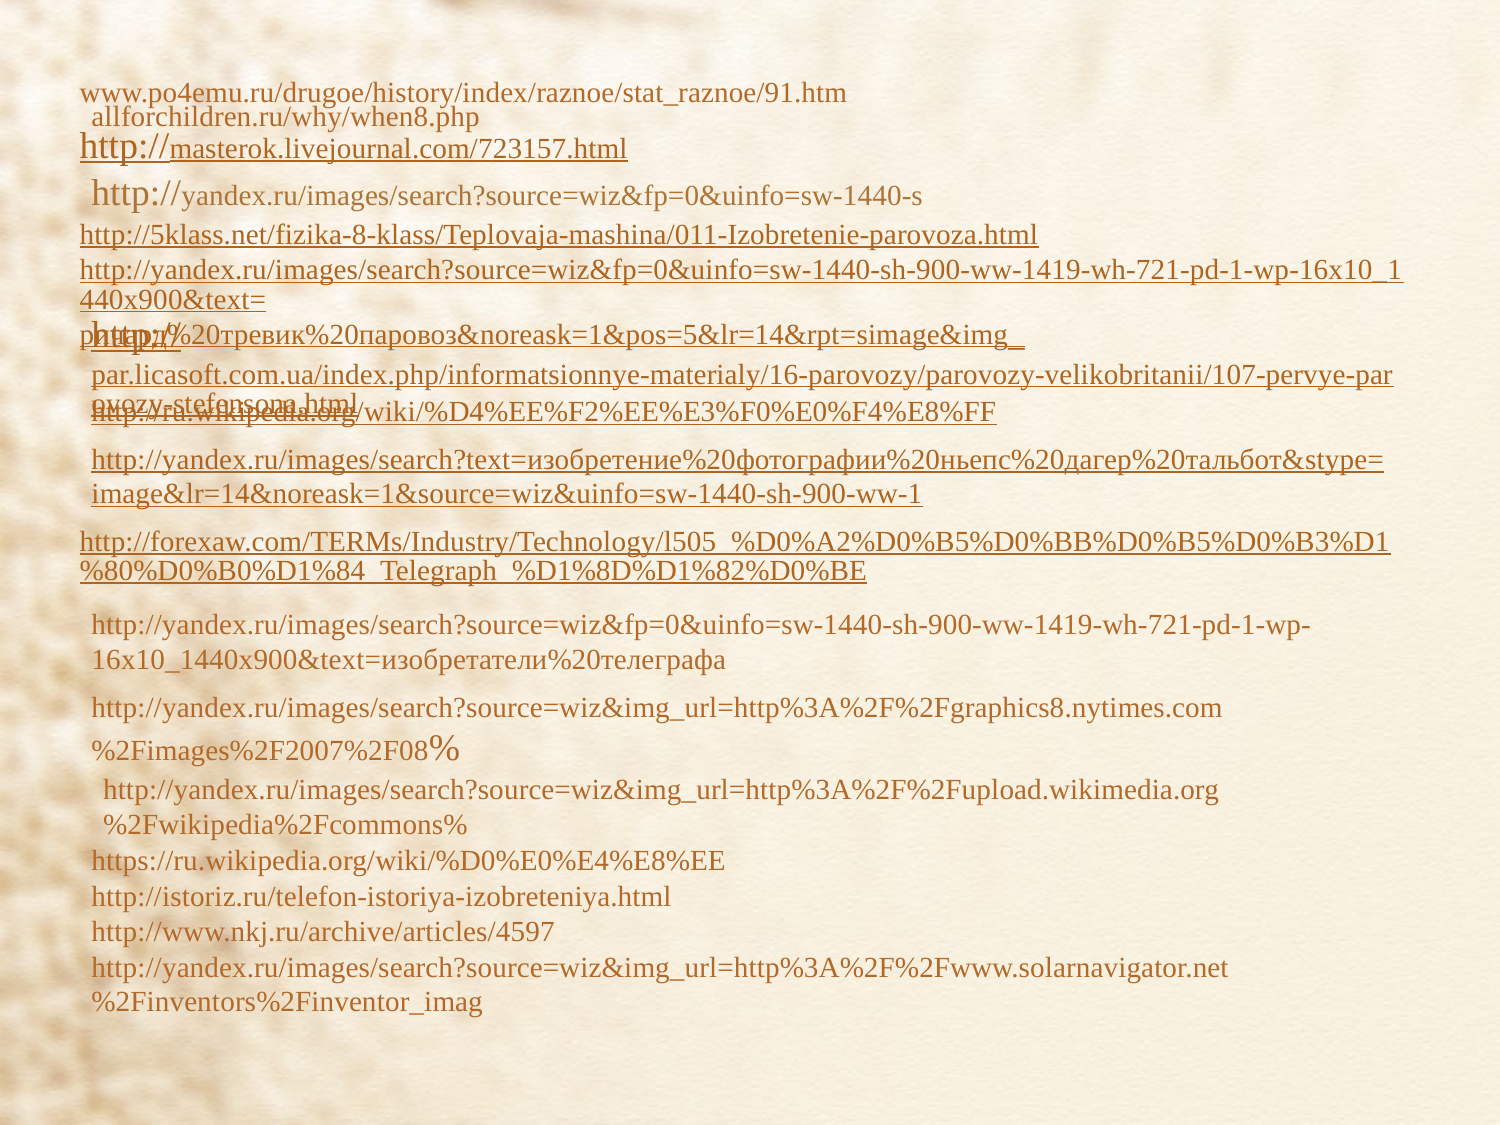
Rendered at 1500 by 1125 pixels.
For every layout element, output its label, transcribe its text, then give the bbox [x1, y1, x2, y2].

text_box http://yandex.ru/images/search?text=изобретение%20фотографии%20ньепс%20дагер%20тальбот&stype=image&lr=14&noreask=1&source=wiz&uinfo=sw-1440-sh-900-ww-1 [76, 432, 1424, 518]
text_box http://par.licasoft.com.ua/index.php/informatsionnye-materialy/16-parovozy/parovozy-velikobritanii/107-pervye-parovozy-stefensona.html [76, 302, 1424, 398]
text_box http://5klass.net/fizika-8-klass/Teplovaja-mashina/011-Izobretenie-parovoza.html [64, 208, 1376, 243]
text_box http://masterok.livejournal.com/723157.html [64, 113, 1247, 174]
text_box http://yandex.ru/images/search?source=wiz&fp=0&uinfo=sw-1440-sh-900-ww-1419-wh-721-pd-1-wp-16x10_1440x900&text=ричард%20тревик%20паровоз&noreask=1&pos=5&lr=14&rpt=simage&img_ [64, 243, 1424, 329]
text_box http://yandex.ru/images/search?source=wiz&fp=0&uinfo=sw-1440-sh-900-ww-1419-wh-721-pd-1-wp-16x10_1440x900&text=изобретатели%20телеграфа [76, 597, 1412, 683]
text_box allforchildren.ru/why/when8.php [76, 116, 833, 140]
picture [0, 0, 1500, 1125]
text_box http://istoriz.ru/telefon-istoriya-izobreteniya.html [76, 869, 1270, 920]
text_box http://yandex.ru/images/search?source=wiz&img_url=http%3A%2F%2Fwww.solarnavigator.net%2Finventors%2Finventor_imag [76, 940, 1388, 1026]
text_box http://ru.wikipedia.org/wiki/%D4%EE%F2%EE%E3%F0%E0%F4%E8%FF [76, 385, 1365, 432]
text_box http://yandex.ru/images/search?source=wiz&fp=0&uinfo=sw-1440-s [76, 160, 1270, 208]
text_box https://ru.wikipedia.org/wiki/%D0%E0%E4%E8%EE [76, 834, 1329, 884]
text_box http://yandex.ru/images/search?source=wiz&img_url=http%3A%2F%2Fgraphics8.nytimes.com%2Fimages%2F2007%2F08% [76, 680, 1341, 776]
text_box http://yandex.ru/images/search?source=wiz&img_url=http%3A%2F%2Fupload.wikimedia.org%2Fwikipedia%2Fcommons% [88, 763, 1353, 848]
text_box http://forexaw.com/TERMs/Industry/Technology/l505_%D0%A2%D0%B5%D0%BB%D0%B5%D0%B3%D1%80%D0%B0%D1%84_Telegraph_%D1%8D%D1%82%D0%BE [64, 515, 1412, 565]
text_box http://www.nkj.ru/archive/articles/4597 [76, 920, 1140, 940]
text_box www.po4emu.ru/drugoe/history/index/raznoe/stat_raznoe/91.htm [64, 66, 1125, 116]
